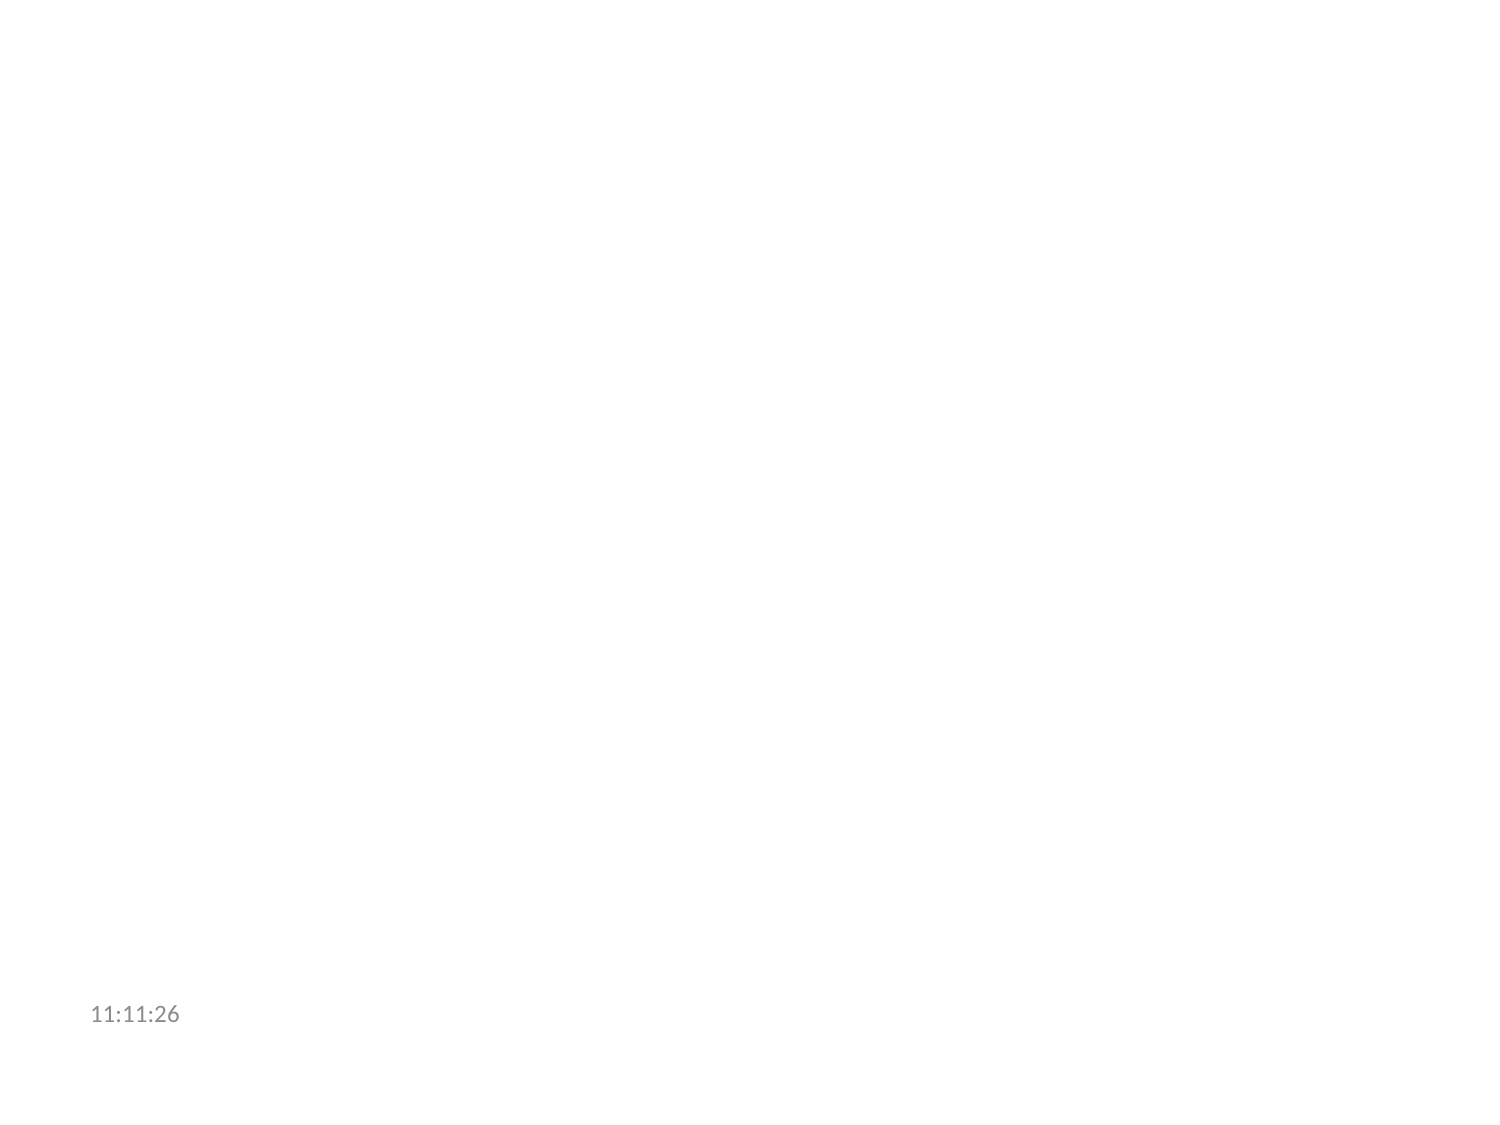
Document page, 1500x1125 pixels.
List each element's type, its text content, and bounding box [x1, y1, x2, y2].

text_box 15:35:09 [75, 982, 425, 1043]
